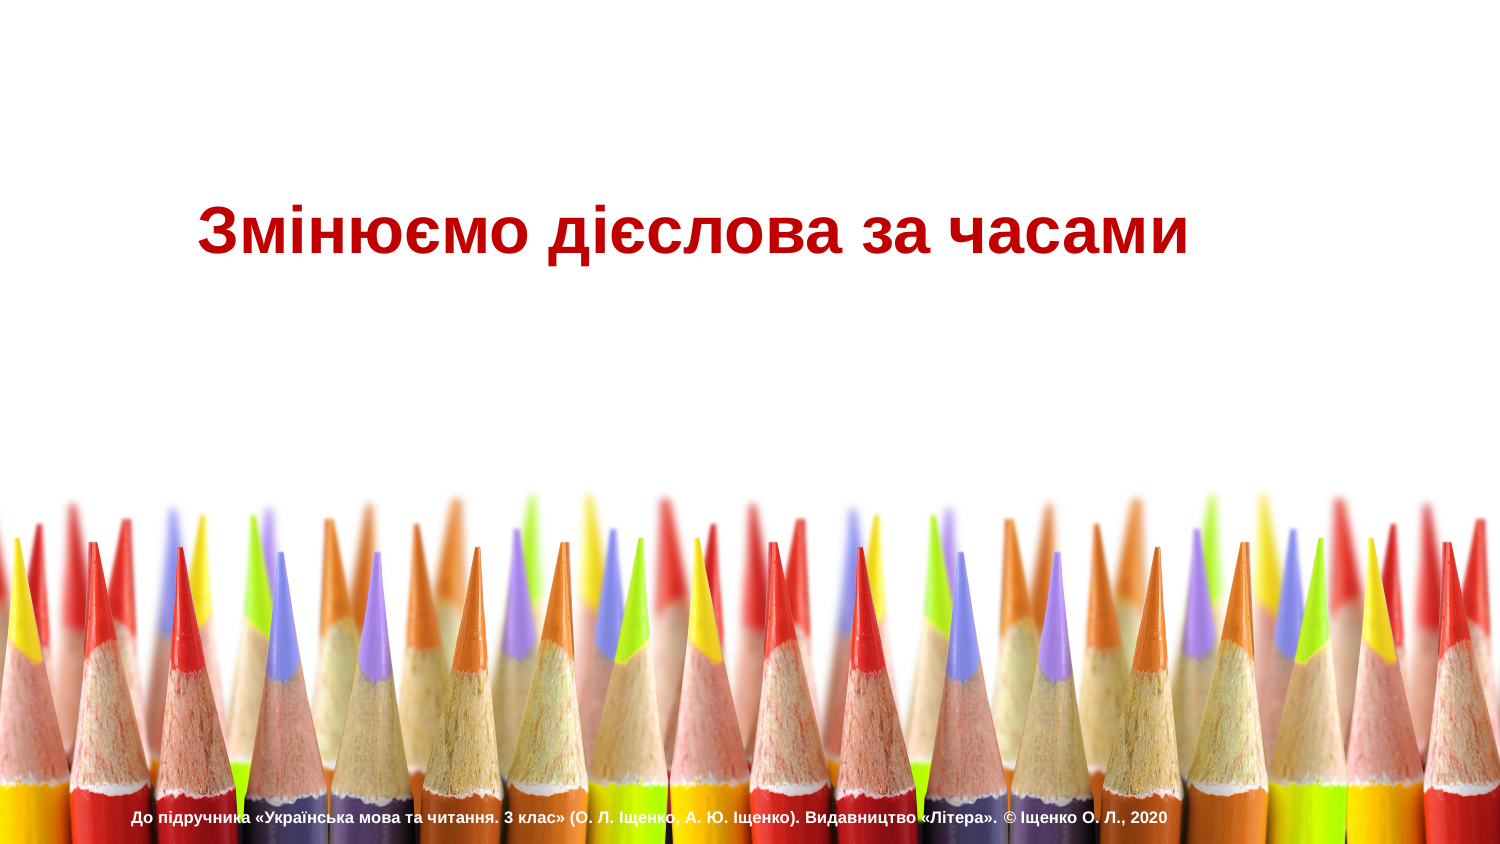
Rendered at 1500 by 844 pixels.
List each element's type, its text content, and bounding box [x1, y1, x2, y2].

text_box До підручника «Українська мова та читання. 3 клас» (О. Л. Іщенко, А. Ю. Іщенко). Видавництво «Літера». © Іщенко О. Л., 2020 [0, 799, 1400, 844]
picture [0, 484, 1500, 844]
text_box Змінюємо дієслова за часами [182, 173, 1495, 274]
